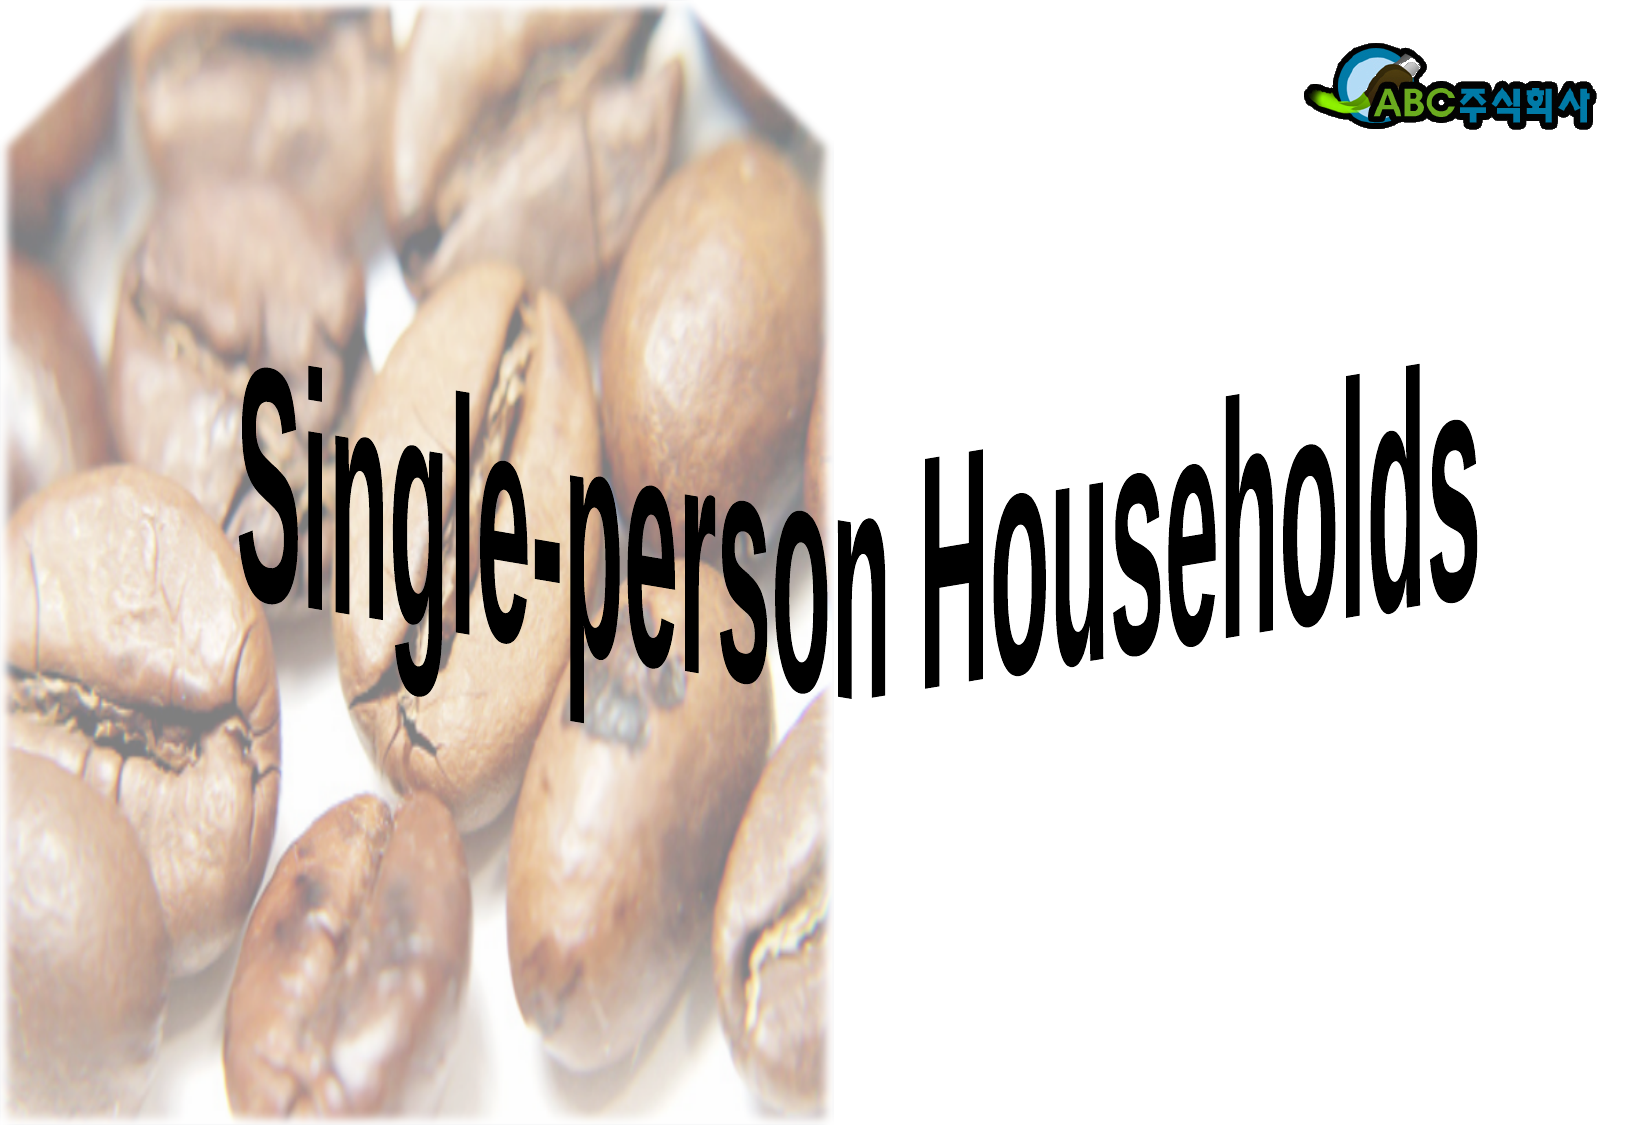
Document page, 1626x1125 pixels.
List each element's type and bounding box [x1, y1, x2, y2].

picture [1290, 32, 1605, 136]
text_box [16, 15, 817, 1111]
